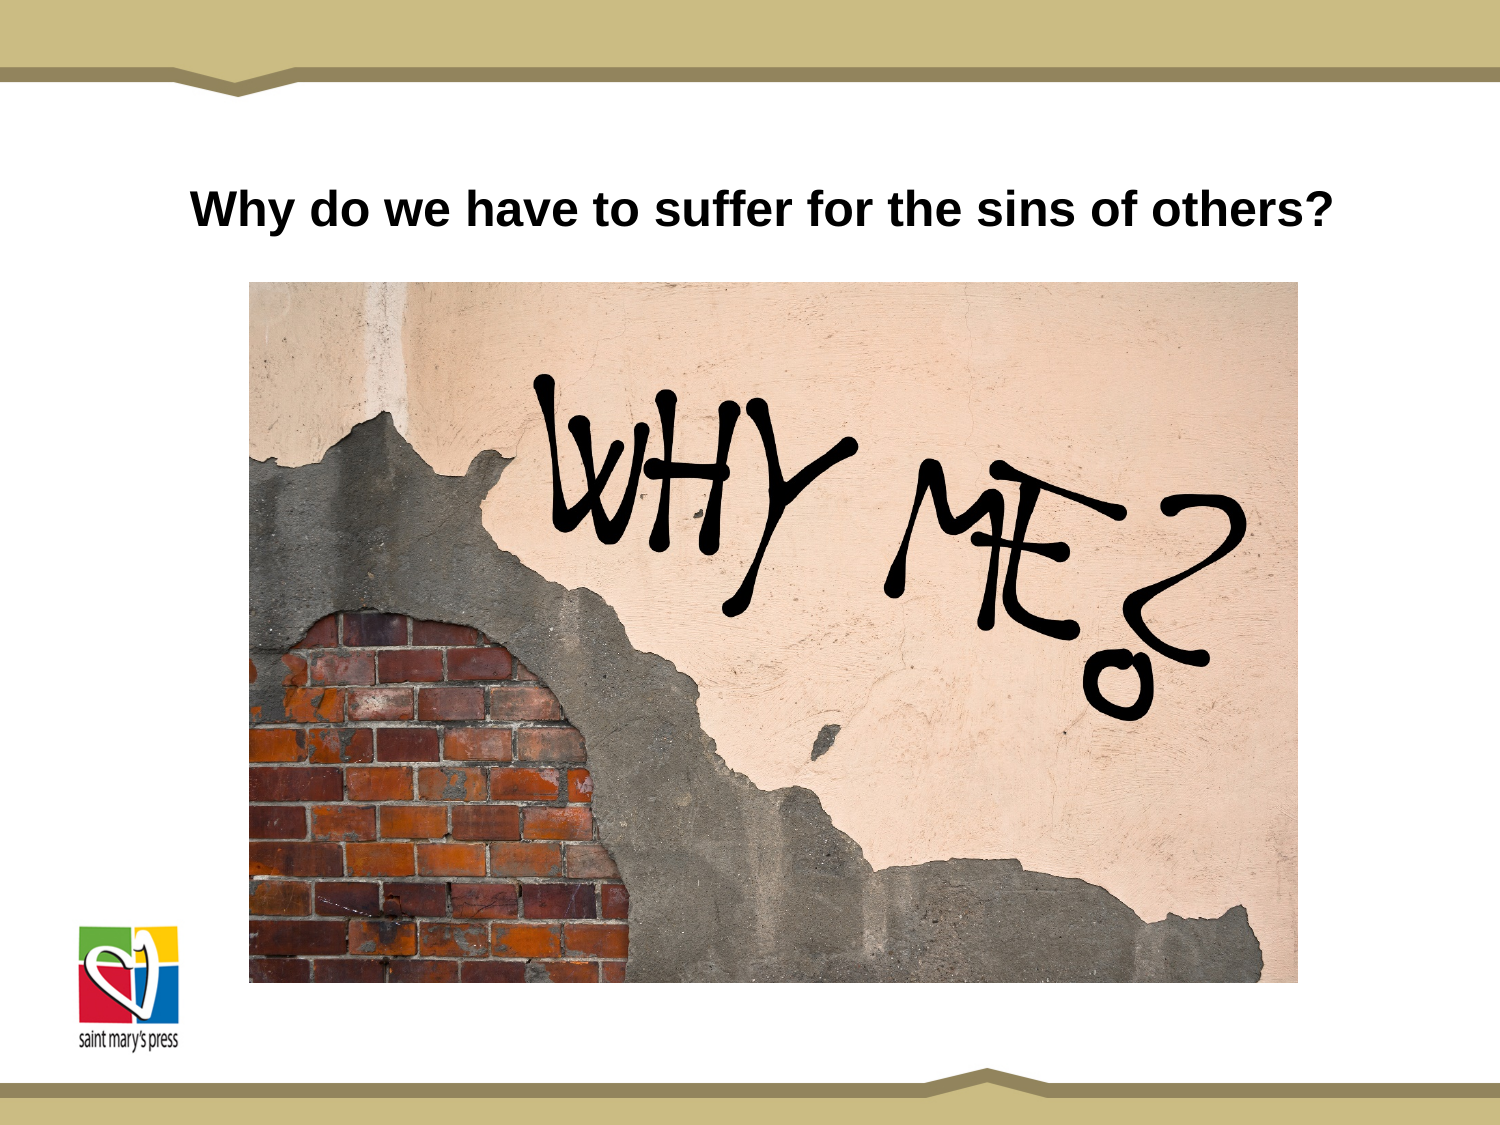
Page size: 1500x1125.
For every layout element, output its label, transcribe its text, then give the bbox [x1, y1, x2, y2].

picture [0, 0, 1500, 1125]
title Why do we have to suffer for the sins of others? [174, 162, 1413, 250]
